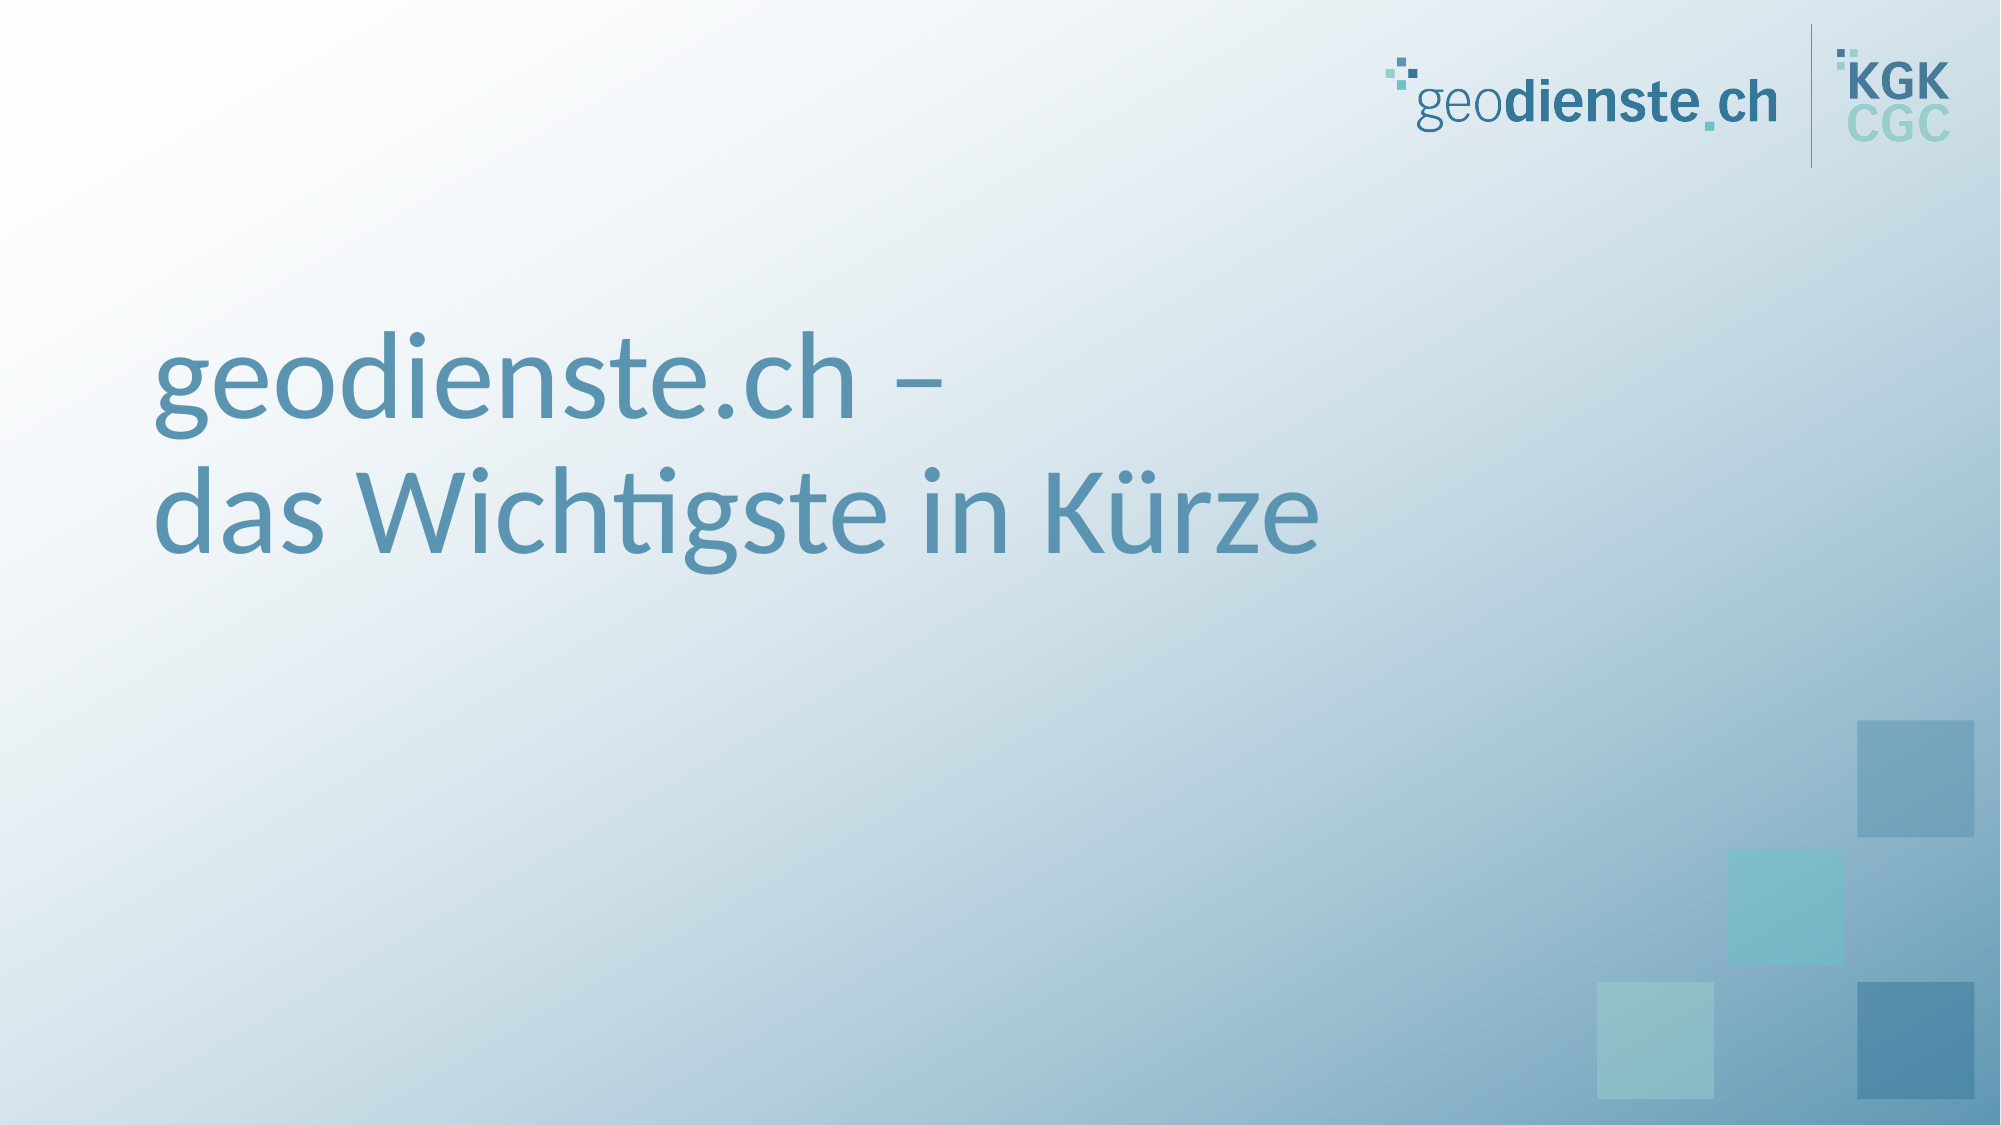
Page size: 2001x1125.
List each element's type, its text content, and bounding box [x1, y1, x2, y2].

title geodienste.ch – das Wichtigste in Kürze [137, 302, 1482, 416]
picture [1357, 40, 1831, 177]
picture [1837, 49, 1950, 142]
